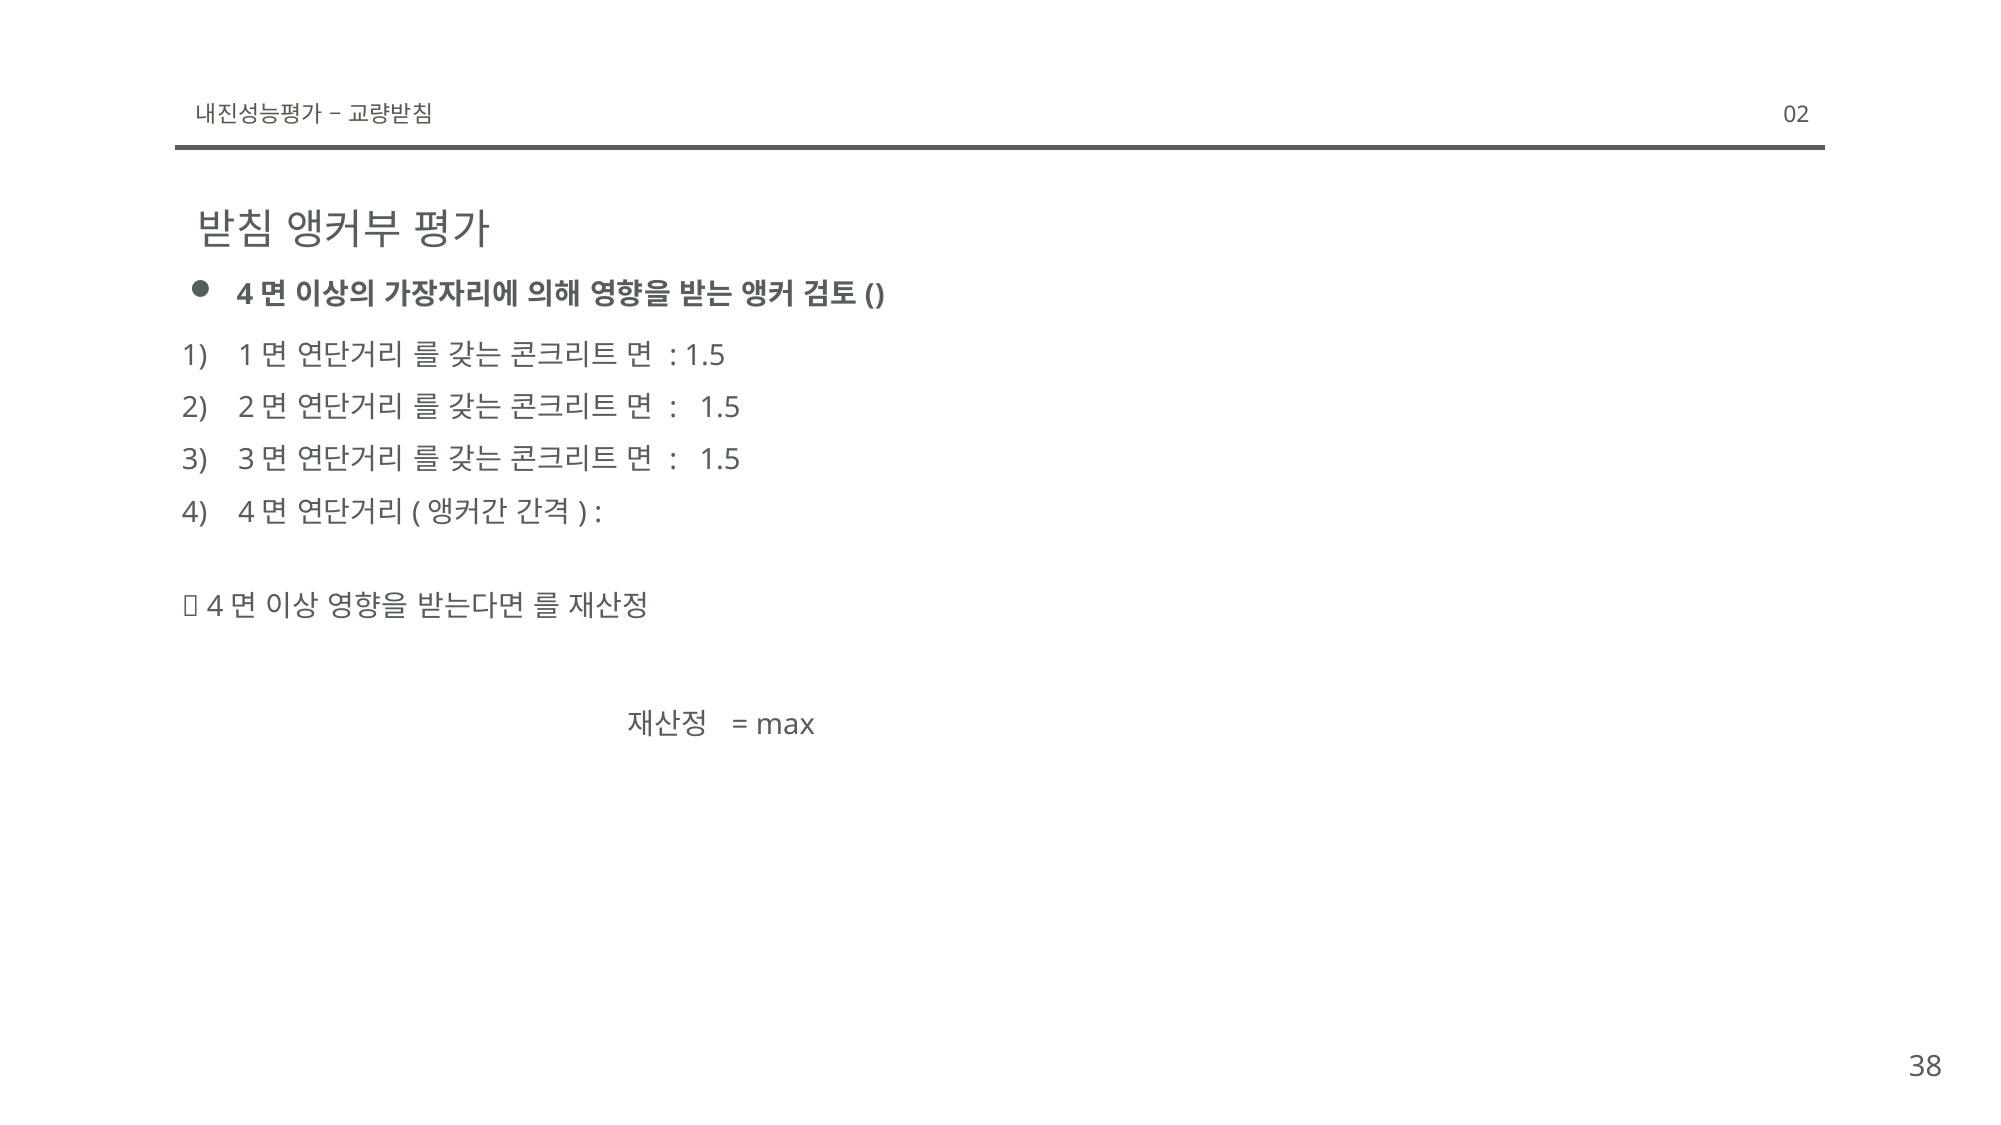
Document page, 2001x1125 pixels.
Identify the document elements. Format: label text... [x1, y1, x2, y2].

text_box 받침 앵커부 평가 [182, 195, 506, 260]
text_box 38 [1894, 1039, 1958, 1090]
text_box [167, 91, 1825, 135]
